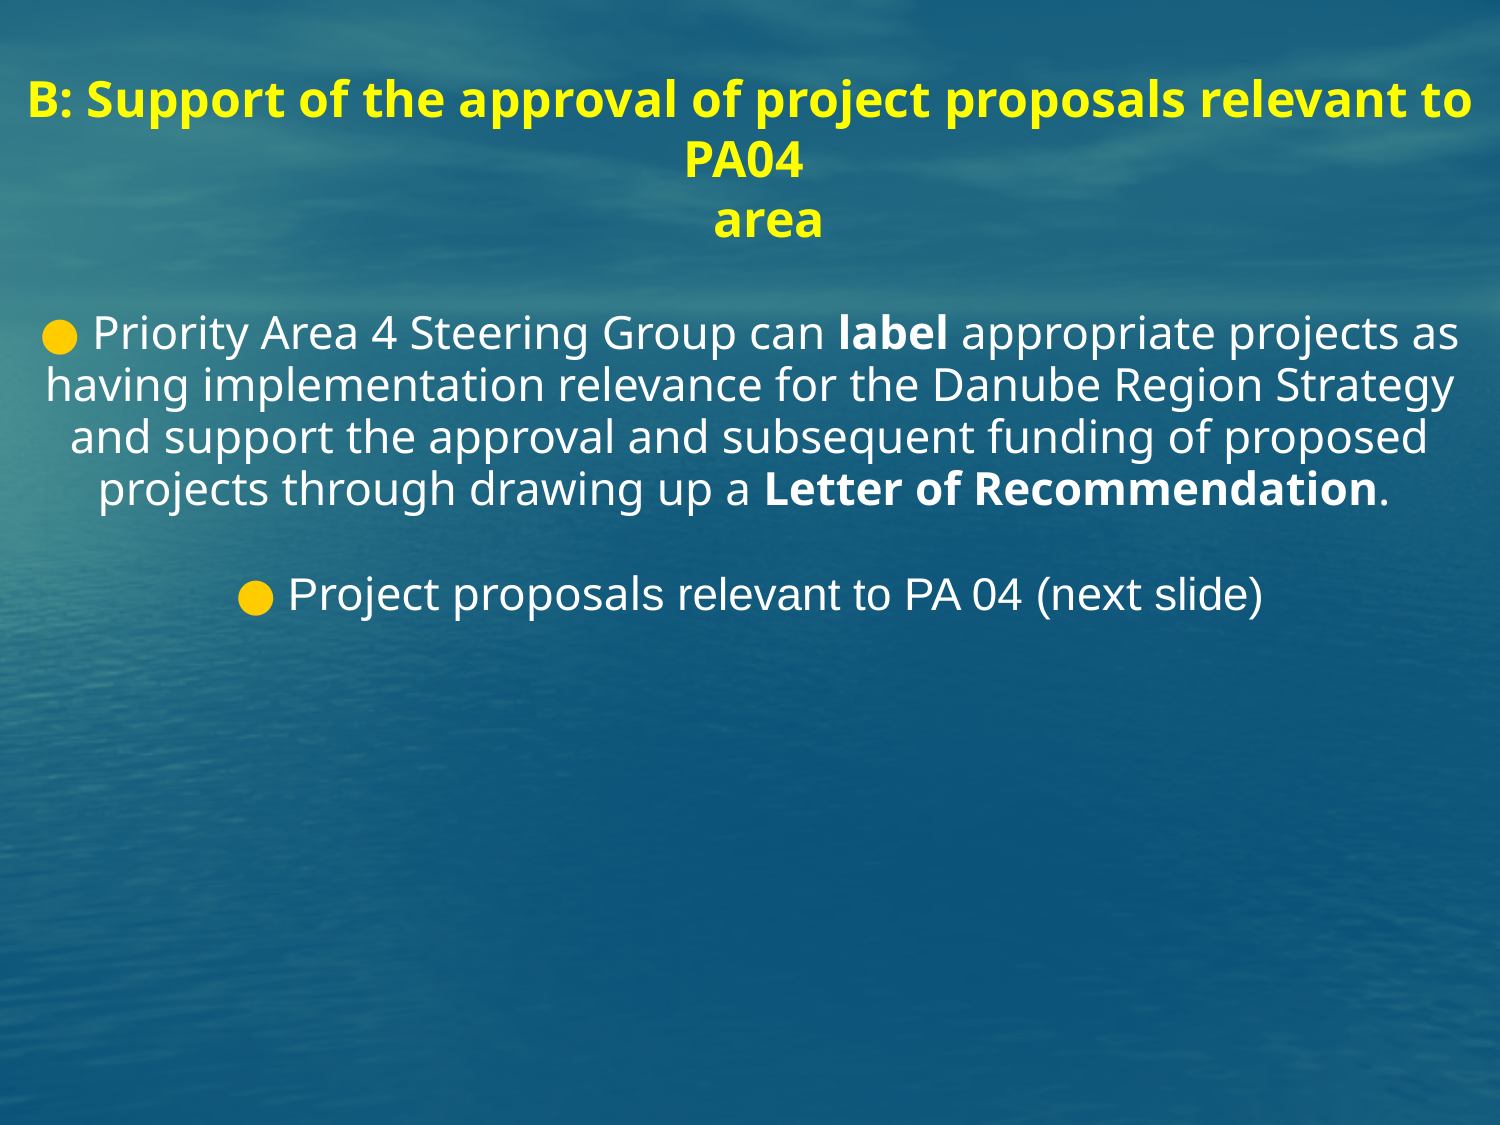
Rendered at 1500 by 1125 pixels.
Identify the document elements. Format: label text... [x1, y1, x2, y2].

subtitle B: Support of the approval of project proposals relevant to PA04 area ● Priority Area 4 Steering Group can label appropriate projects as having implementation relevance for the Danube Region Strategy and support the approval and subsequent funding of proposed projects through drawing up a Letter of Recommendation. ● Project proposals relevant to PA 04 (next slide) [0, 0, 1500, 1125]
